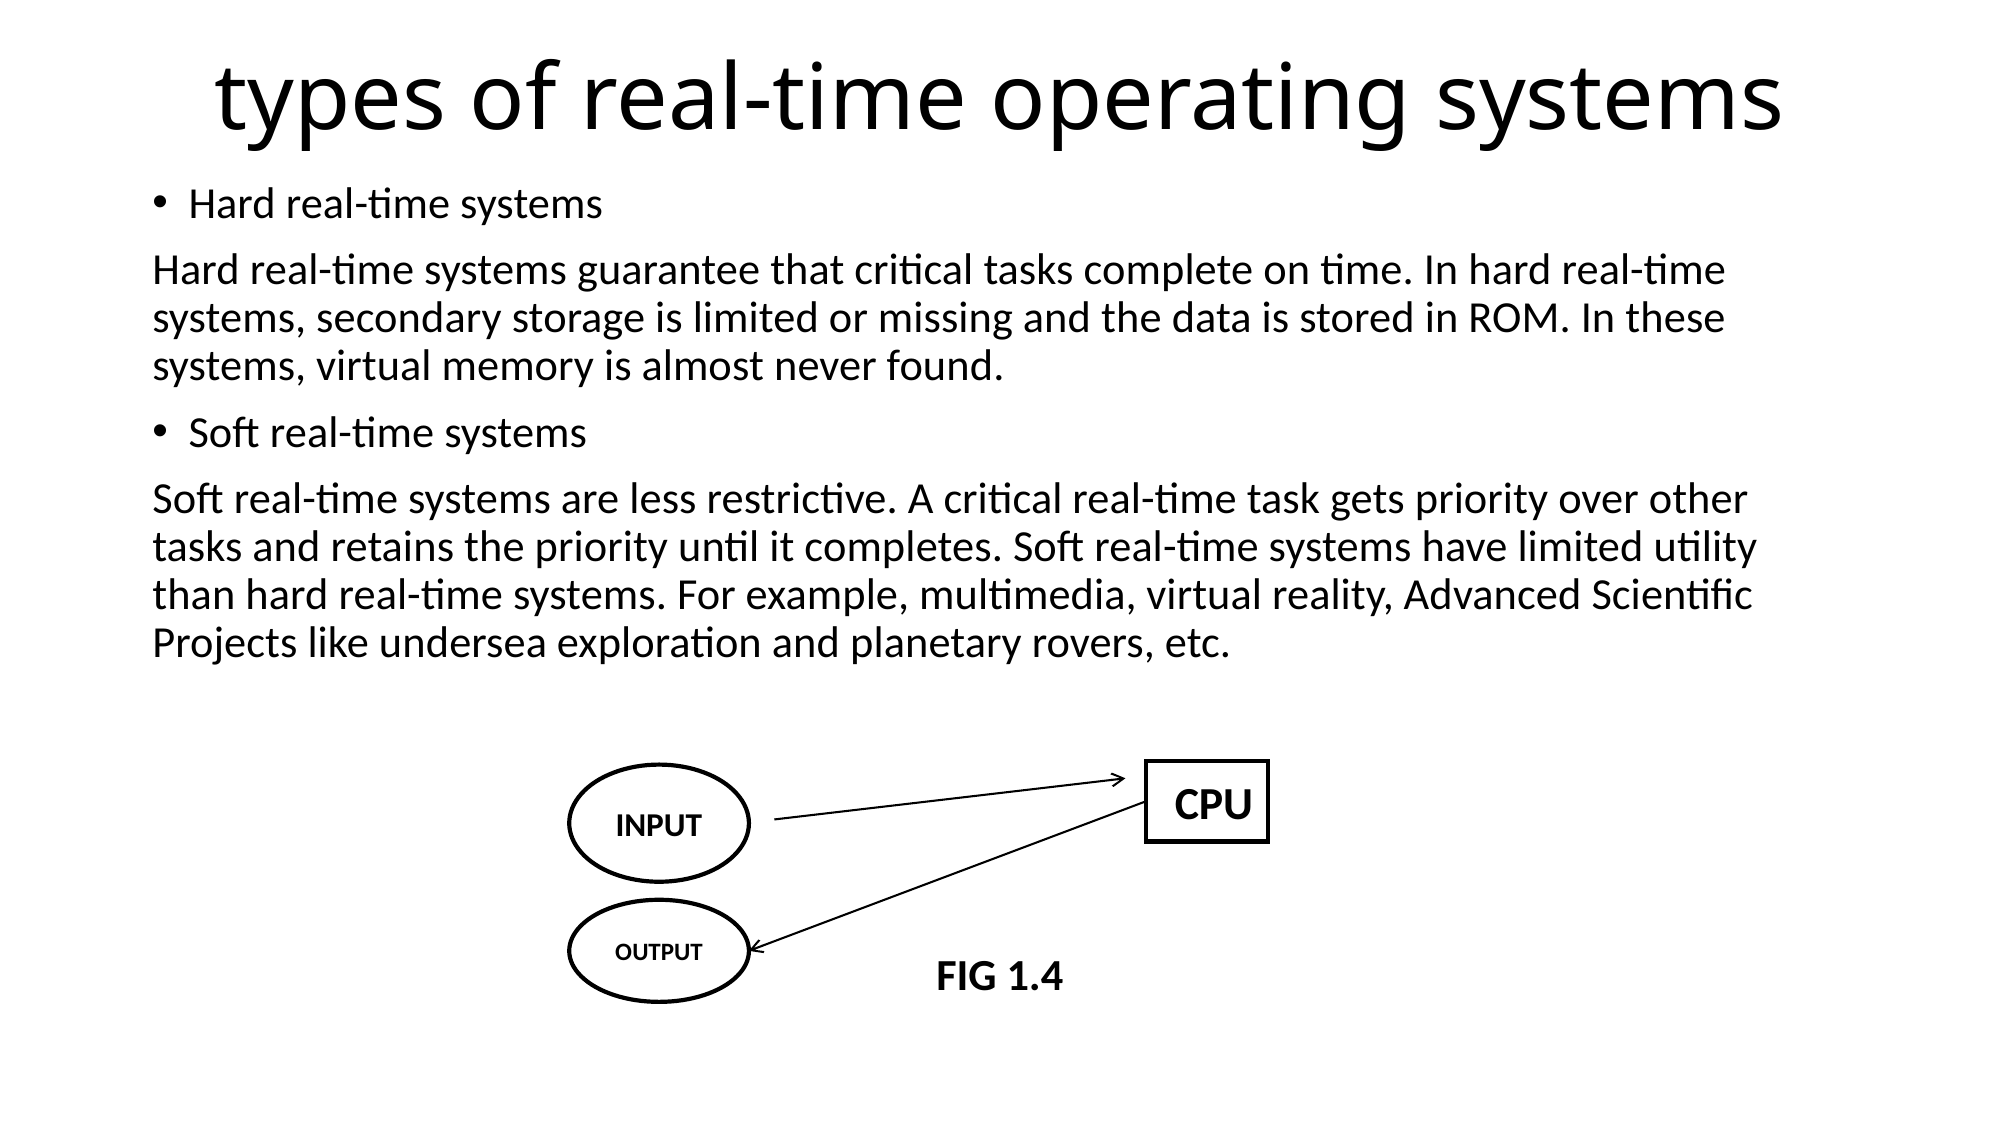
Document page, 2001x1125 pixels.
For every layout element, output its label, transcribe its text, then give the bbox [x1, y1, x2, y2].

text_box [748, 801, 1147, 951]
text_box INPUT [569, 764, 748, 882]
title types of real-time operating systems [137, 26, 1863, 172]
list Hard real-time systems Hard real-time systems guarantee that critical tasks complete on time. In hard real-time systems, secondary storage is limited or missing and the data is stored in ROM. In these systems, virtual memory is almost never found. Soft real-time systems Soft real-time systems are less restrictive. A critical real-time task gets priority over other tasks and retains the priority until it completes. Soft real-time systems have limited utility than hard real-time systems. For example, multimedia, virtual reality, Advanced Scientific Projects like undersea exploration and planetary rovers, etc. FIG 1.4 [137, 172, 1863, 1014]
text_box CPU [1146, 760, 1268, 842]
text_box OUTPUT [569, 899, 749, 1002]
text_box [774, 778, 1126, 801]
